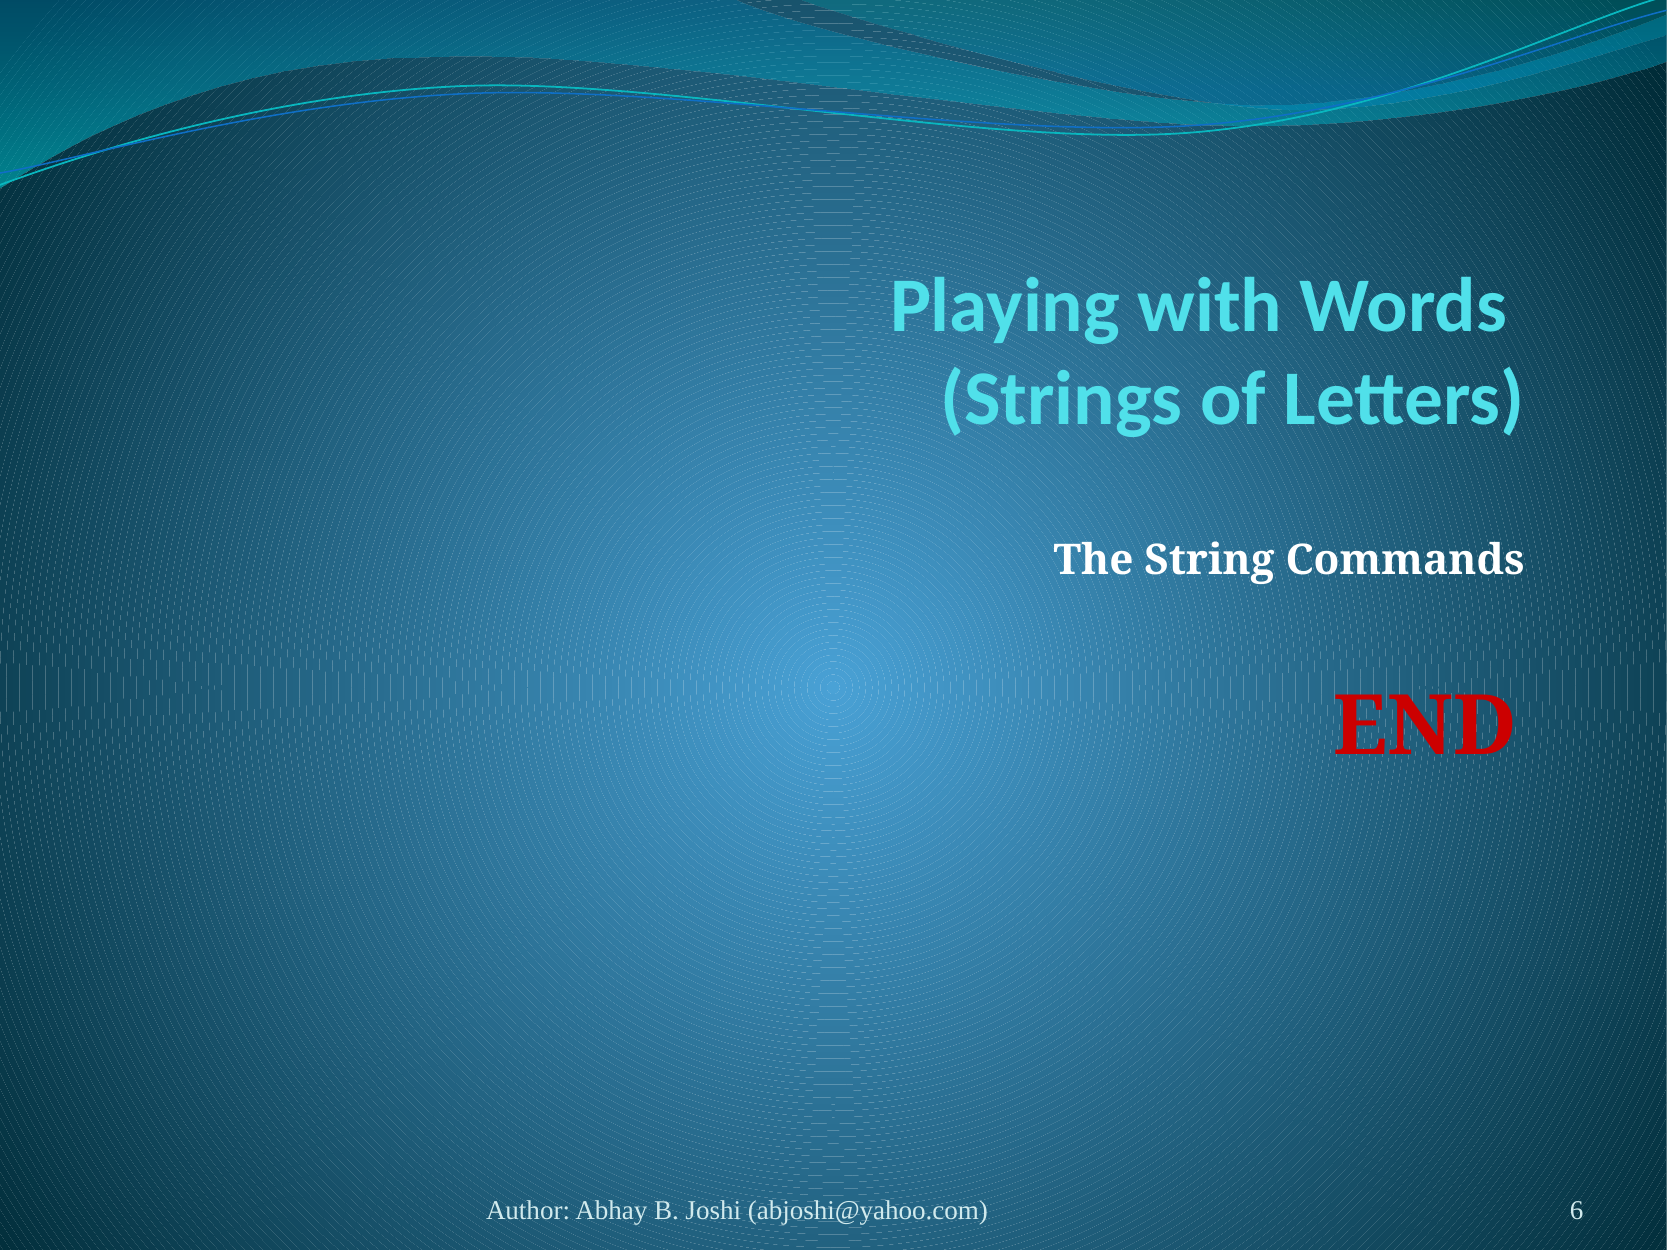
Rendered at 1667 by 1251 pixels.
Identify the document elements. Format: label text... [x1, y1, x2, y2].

title Playing with Words (Strings of Letters) The String Commands [97, 249, 1529, 584]
subtitle END [97, 588, 1529, 908]
footer Author: Abhay B. Joshi (abjoshi@yahoo.com) [486, 1158, 1098, 1226]
slide_number 6 [1444, 1158, 1584, 1226]
